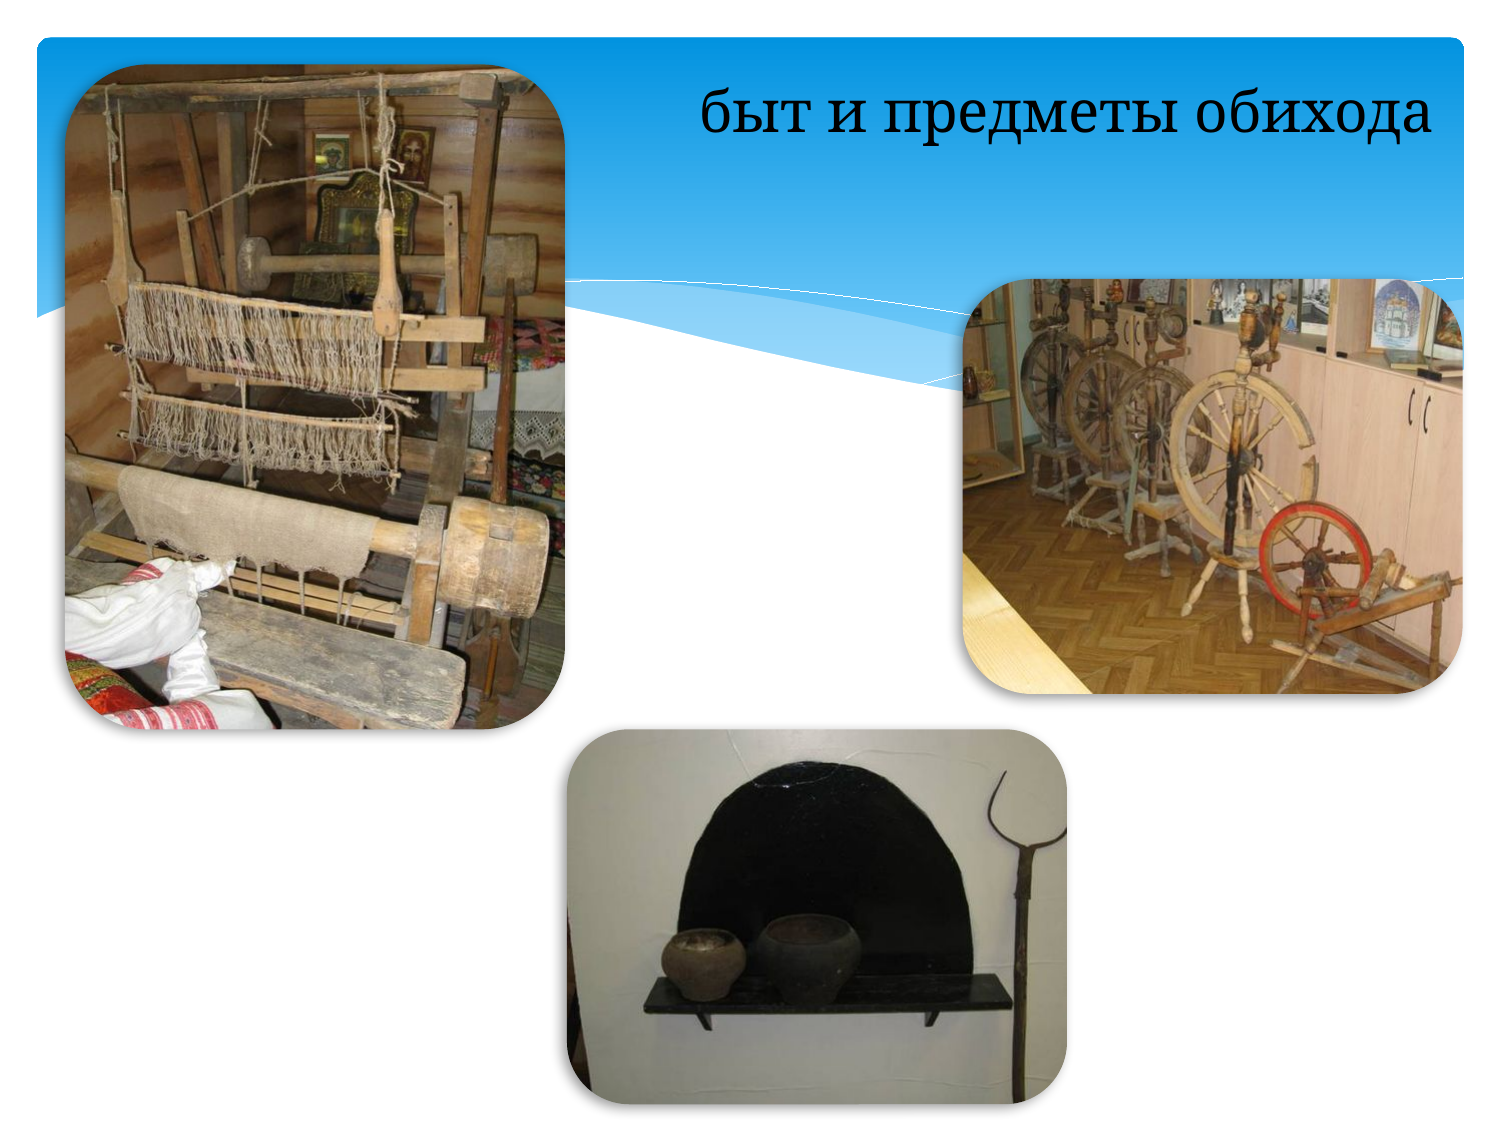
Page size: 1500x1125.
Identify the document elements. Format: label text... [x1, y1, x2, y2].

text_box быт и предметы обихода [684, 66, 1450, 152]
picture [64, 64, 1068, 1105]
picture [962, 278, 1463, 695]
